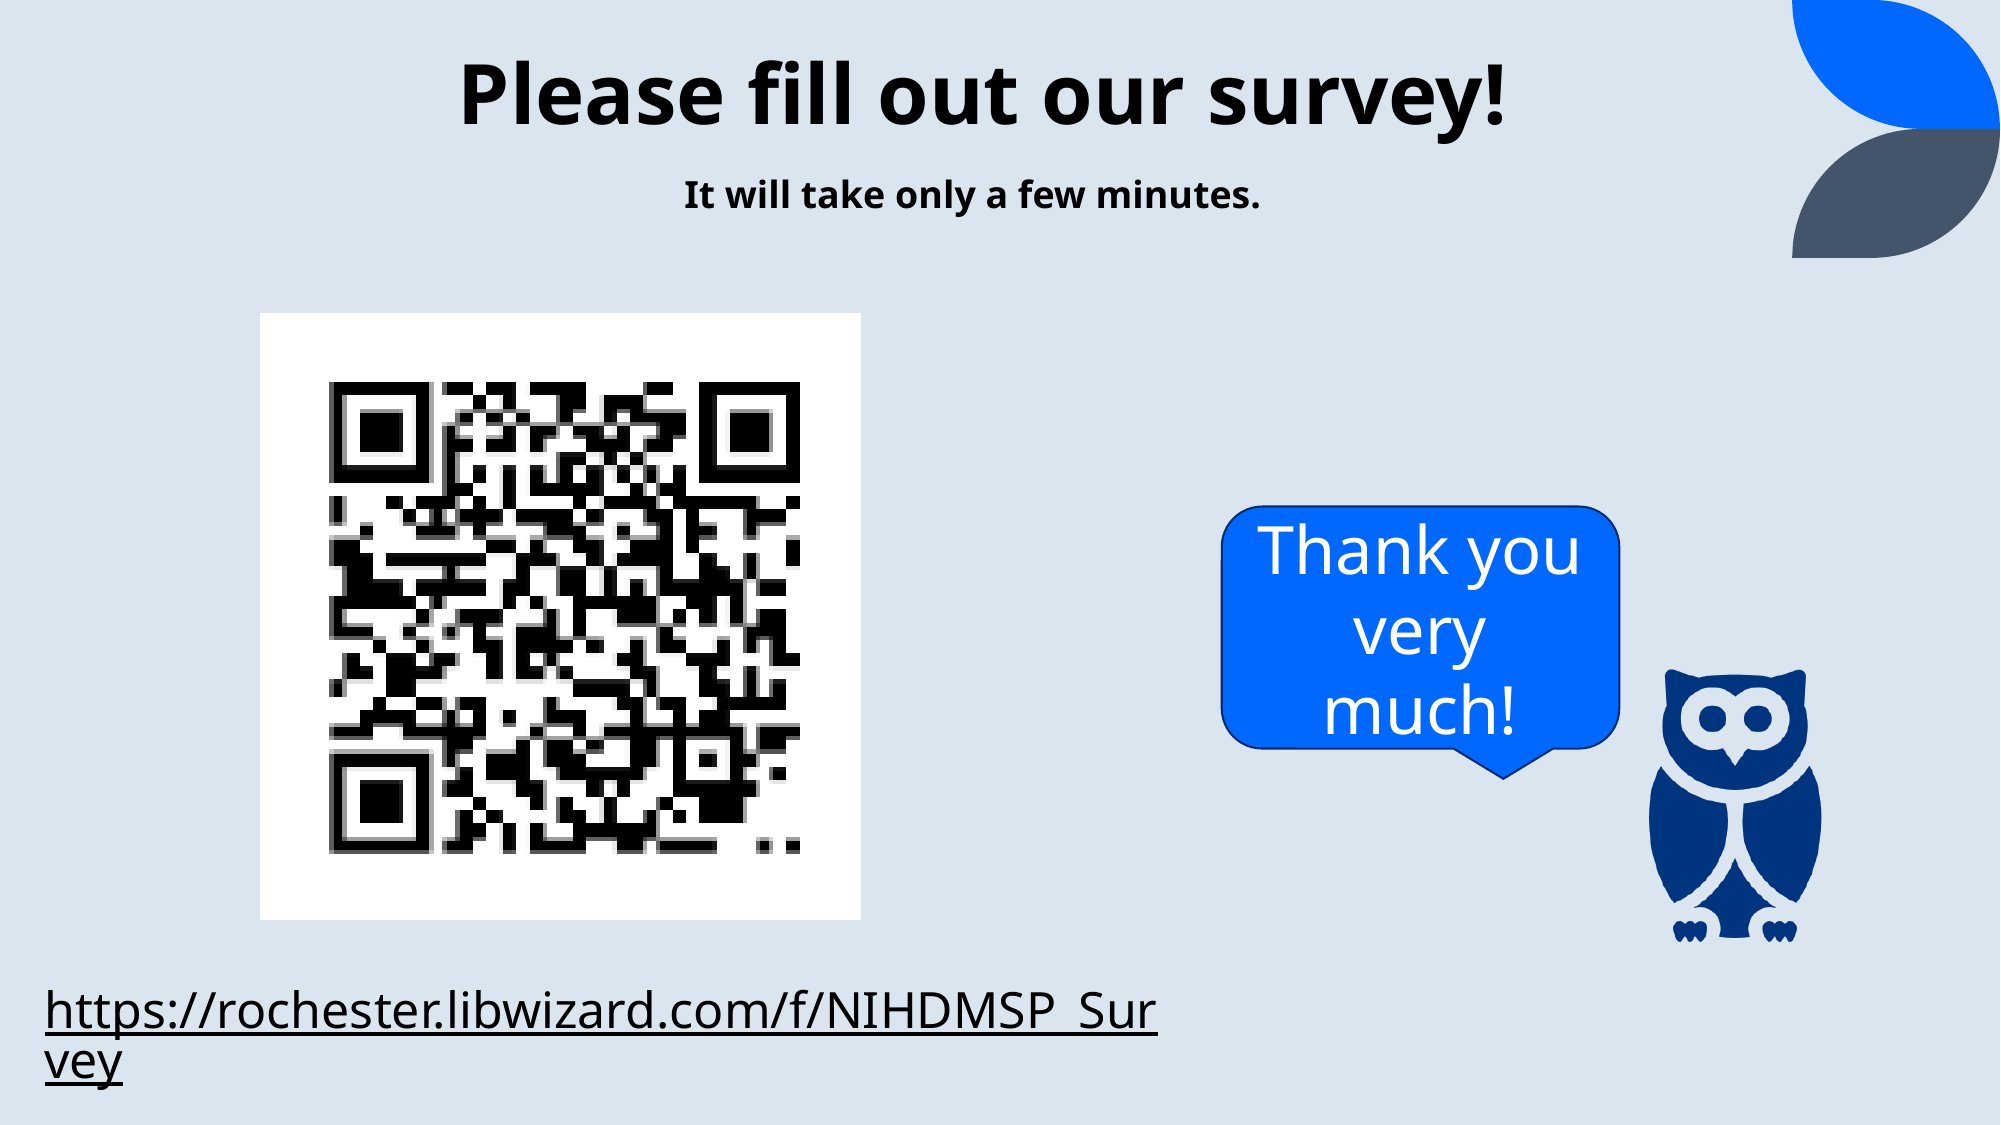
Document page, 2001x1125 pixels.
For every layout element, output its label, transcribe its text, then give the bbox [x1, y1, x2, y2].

title Please fill out our survey! [191, 62, 1796, 251]
picture [1569, 638, 1900, 969]
text_box Thank you very much! [1220, 505, 1621, 781]
text_box https://rochester.libwizard.com/f/NIHDMSP_Survey [29, 971, 1195, 1115]
picture [260, 313, 861, 920]
text_box It will take only a few minutes. [597, 163, 1349, 224]
